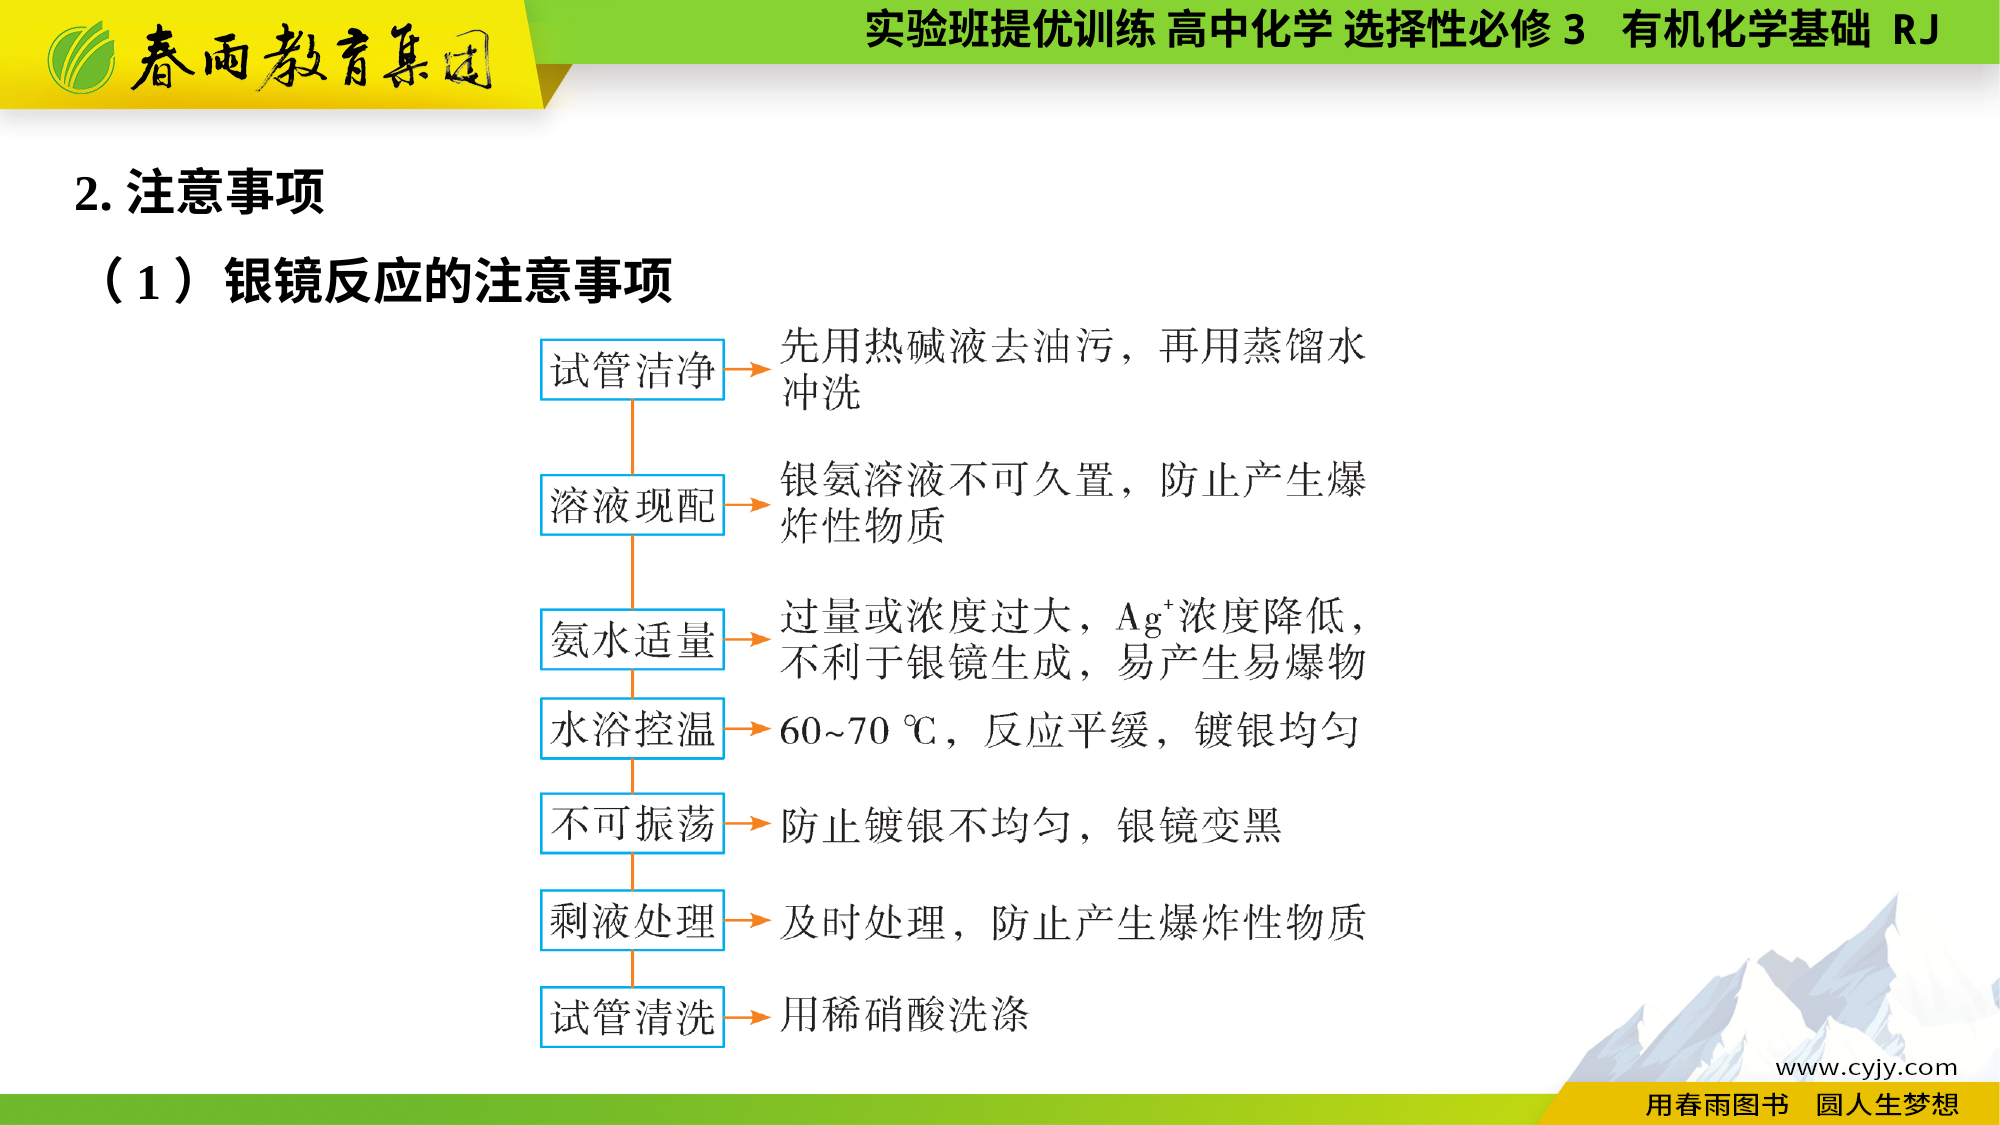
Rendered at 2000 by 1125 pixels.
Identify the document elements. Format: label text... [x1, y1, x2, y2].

picture [0, 0, 2000, 1125]
list 2.注意事项 （1）银镜反应的注意事项 [59, 122, 1944, 308]
